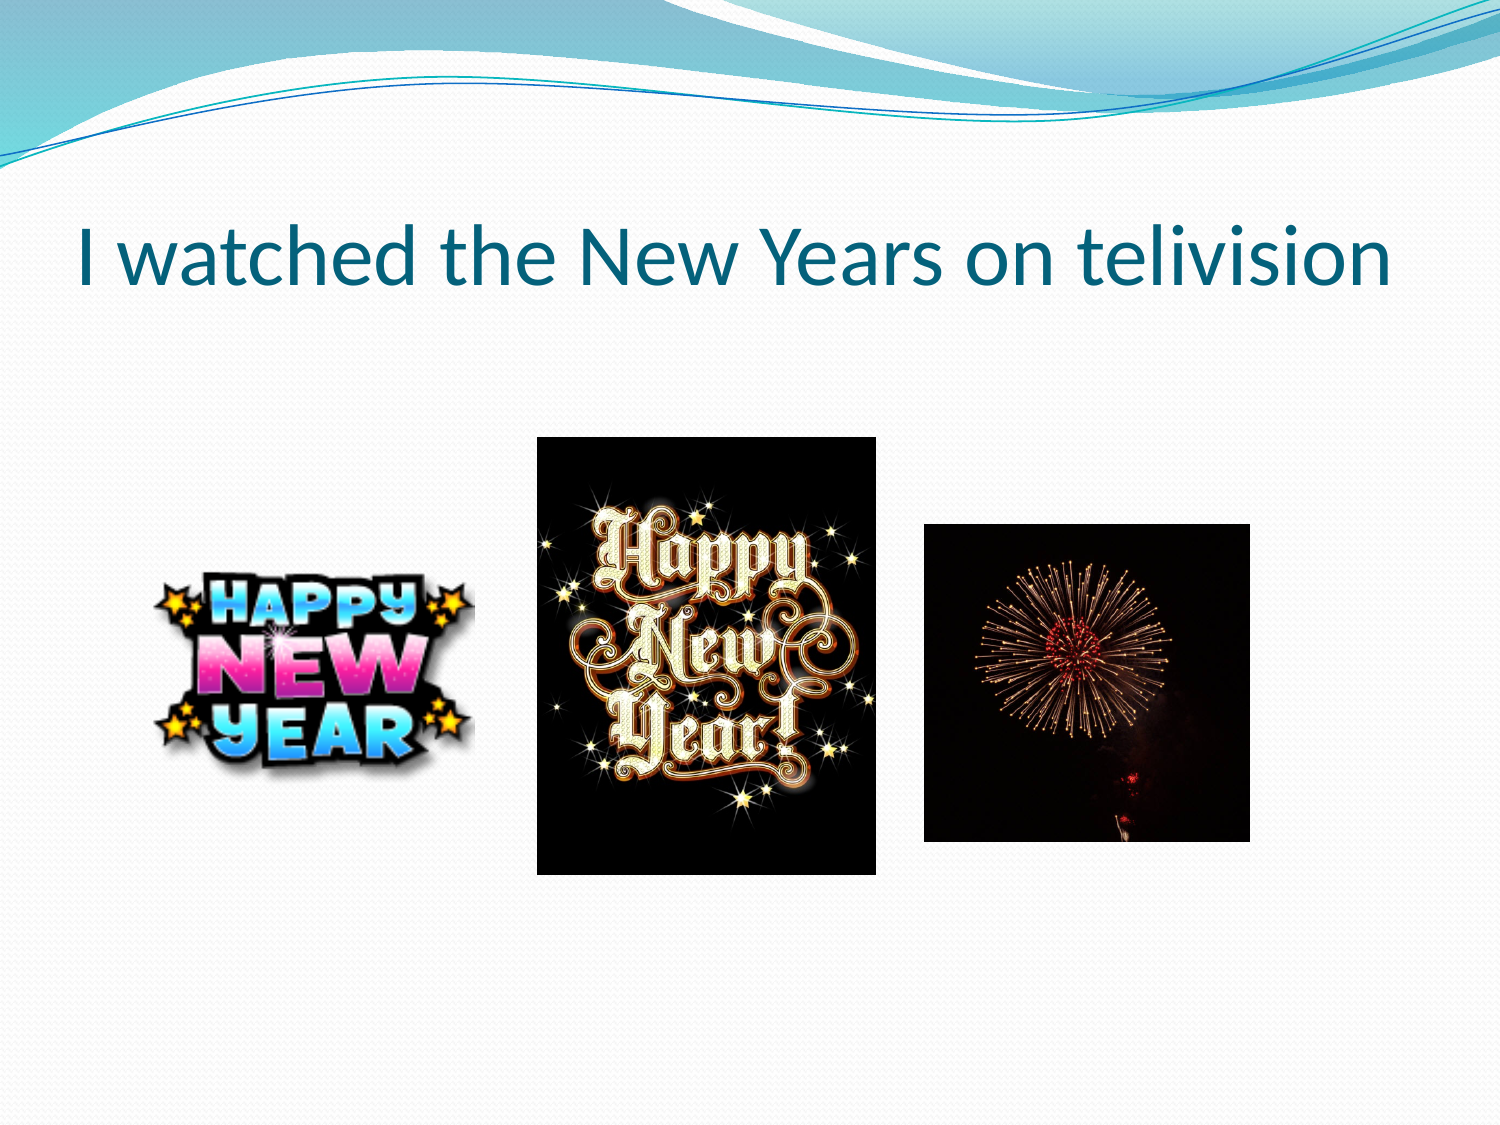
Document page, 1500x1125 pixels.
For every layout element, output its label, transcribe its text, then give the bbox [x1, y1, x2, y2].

picture [537, 437, 876, 876]
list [149, 562, 476, 788]
picture [924, 524, 1251, 843]
title I watched the New Years on telivision [75, 115, 1425, 303]
